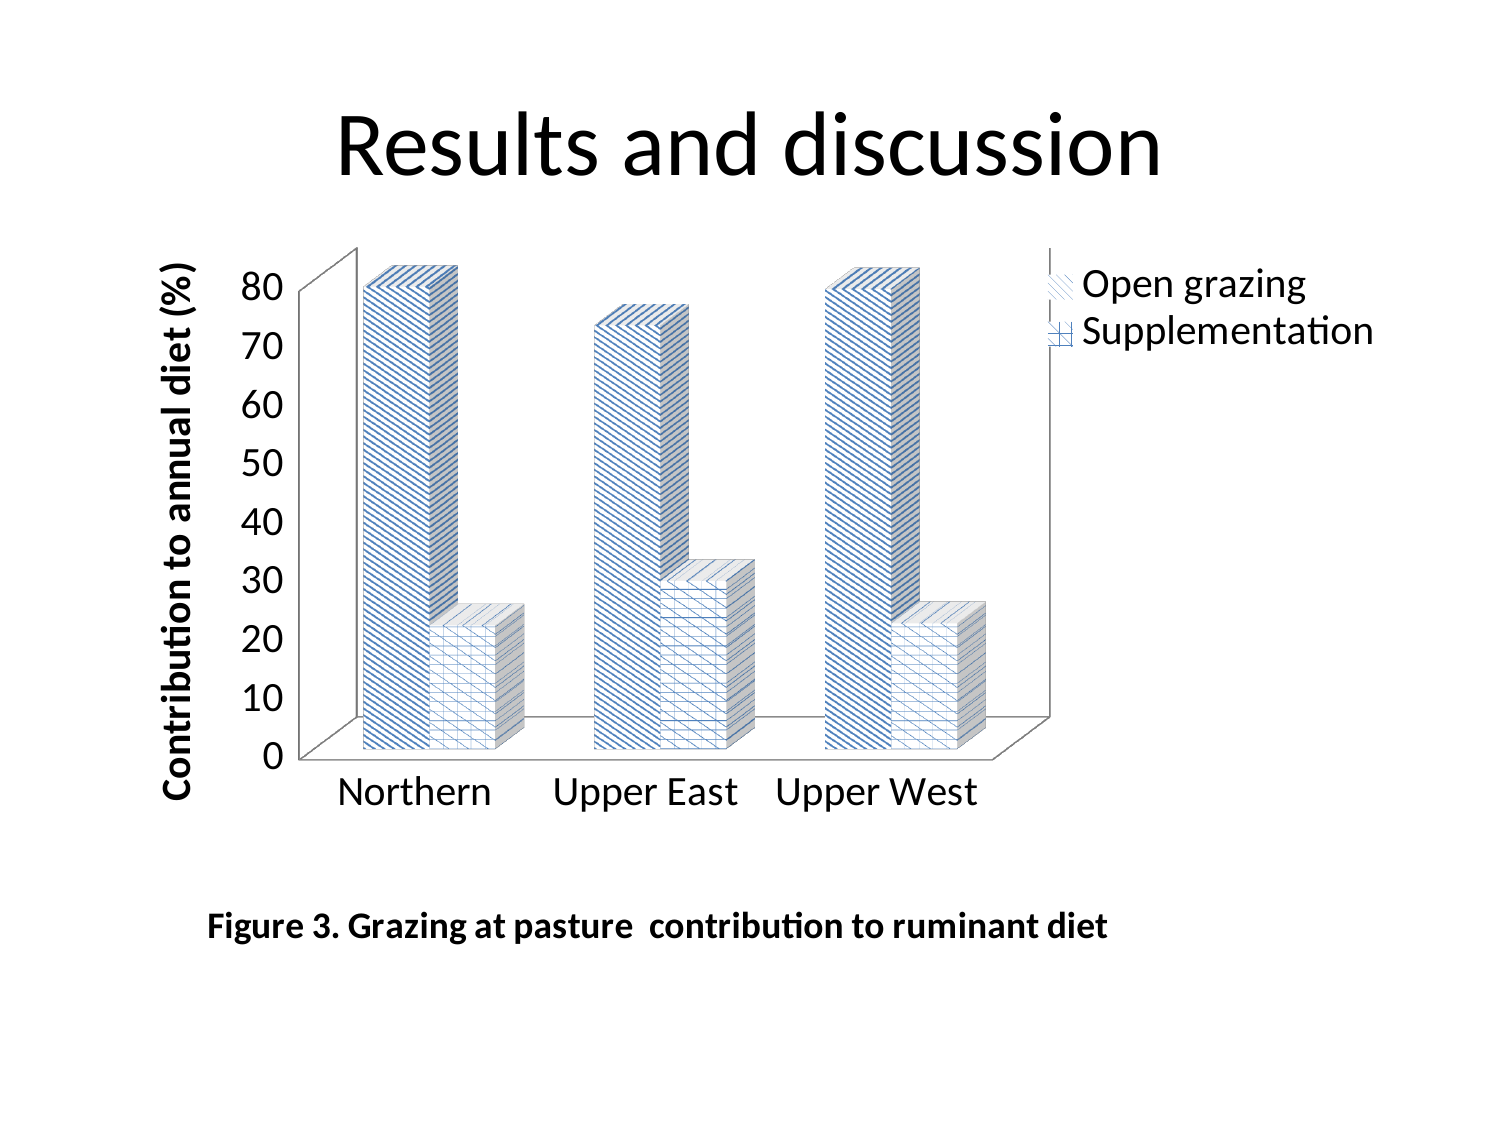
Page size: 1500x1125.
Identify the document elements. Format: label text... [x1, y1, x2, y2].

chart [99, 224, 1451, 968]
title Results and discussion [75, 45, 1425, 233]
